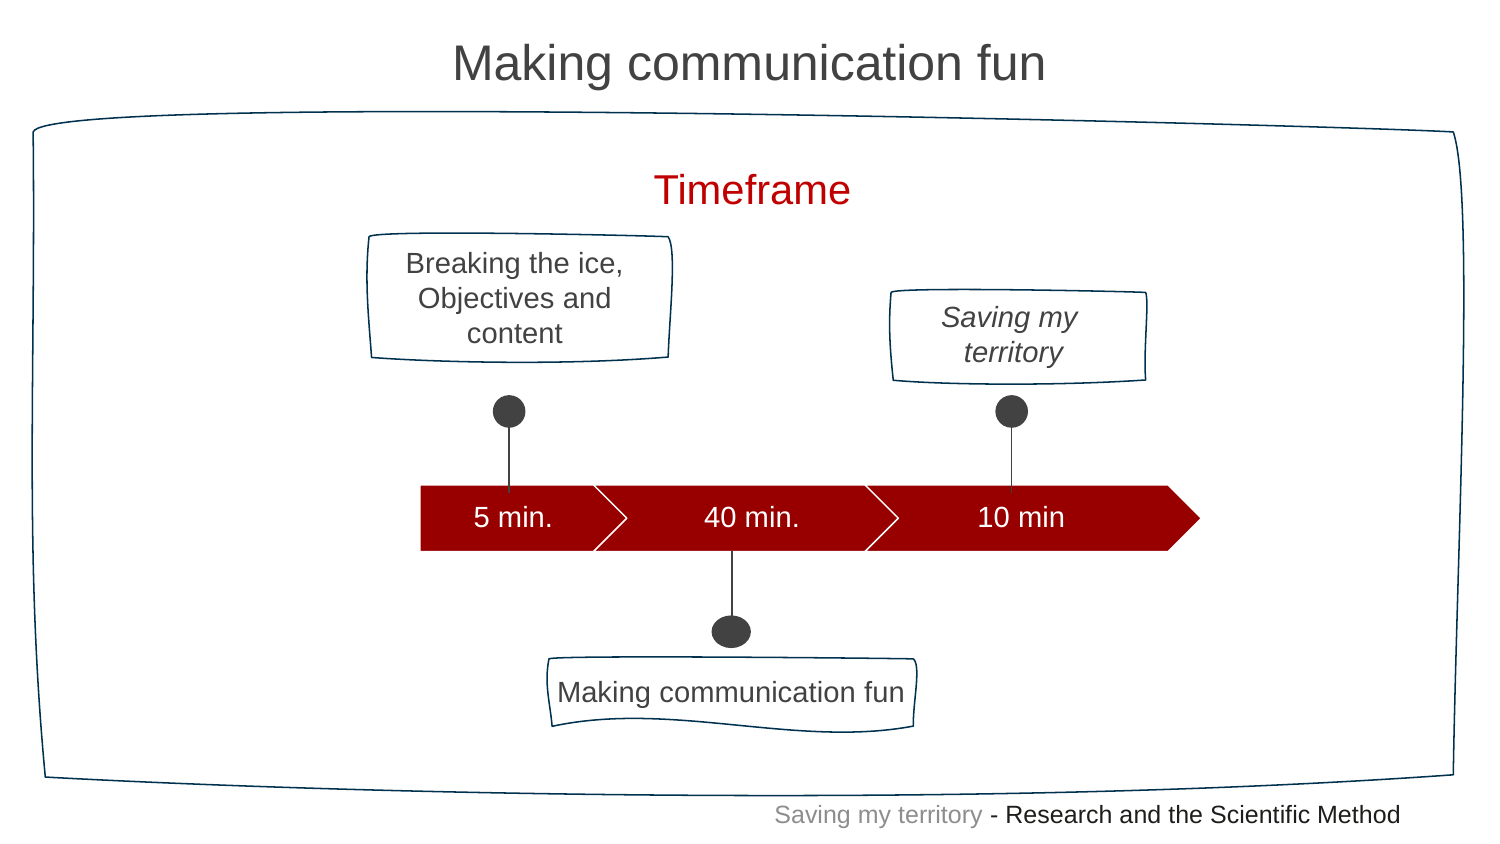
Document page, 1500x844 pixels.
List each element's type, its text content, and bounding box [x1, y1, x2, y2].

text_box [711, 615, 751, 649]
text_box [593, 484, 644, 552]
text_box [591, 484, 626, 552]
text_box [1130, 484, 1202, 552]
list 40 min. [644, 476, 861, 554]
text_box [995, 395, 1029, 428]
list Saving my territory [870, 283, 1157, 388]
text_box Timeframe [88, 147, 1417, 234]
text_box [864, 484, 913, 552]
text_box Saving my territory - Research and the Scientific Method [88, 790, 1417, 844]
text_box [861, 484, 897, 552]
text_box [32, 111, 1464, 790]
text_box [547, 656, 917, 733]
text_box [661, 236, 673, 358]
text_box [492, 395, 526, 428]
list Breaking the ice, Objectives and content [368, 234, 661, 362]
text_box Making communication fun [0, 20, 1499, 106]
text_box [419, 484, 436, 552]
list 5 min. [436, 476, 591, 554]
list 10 min [913, 476, 1130, 554]
